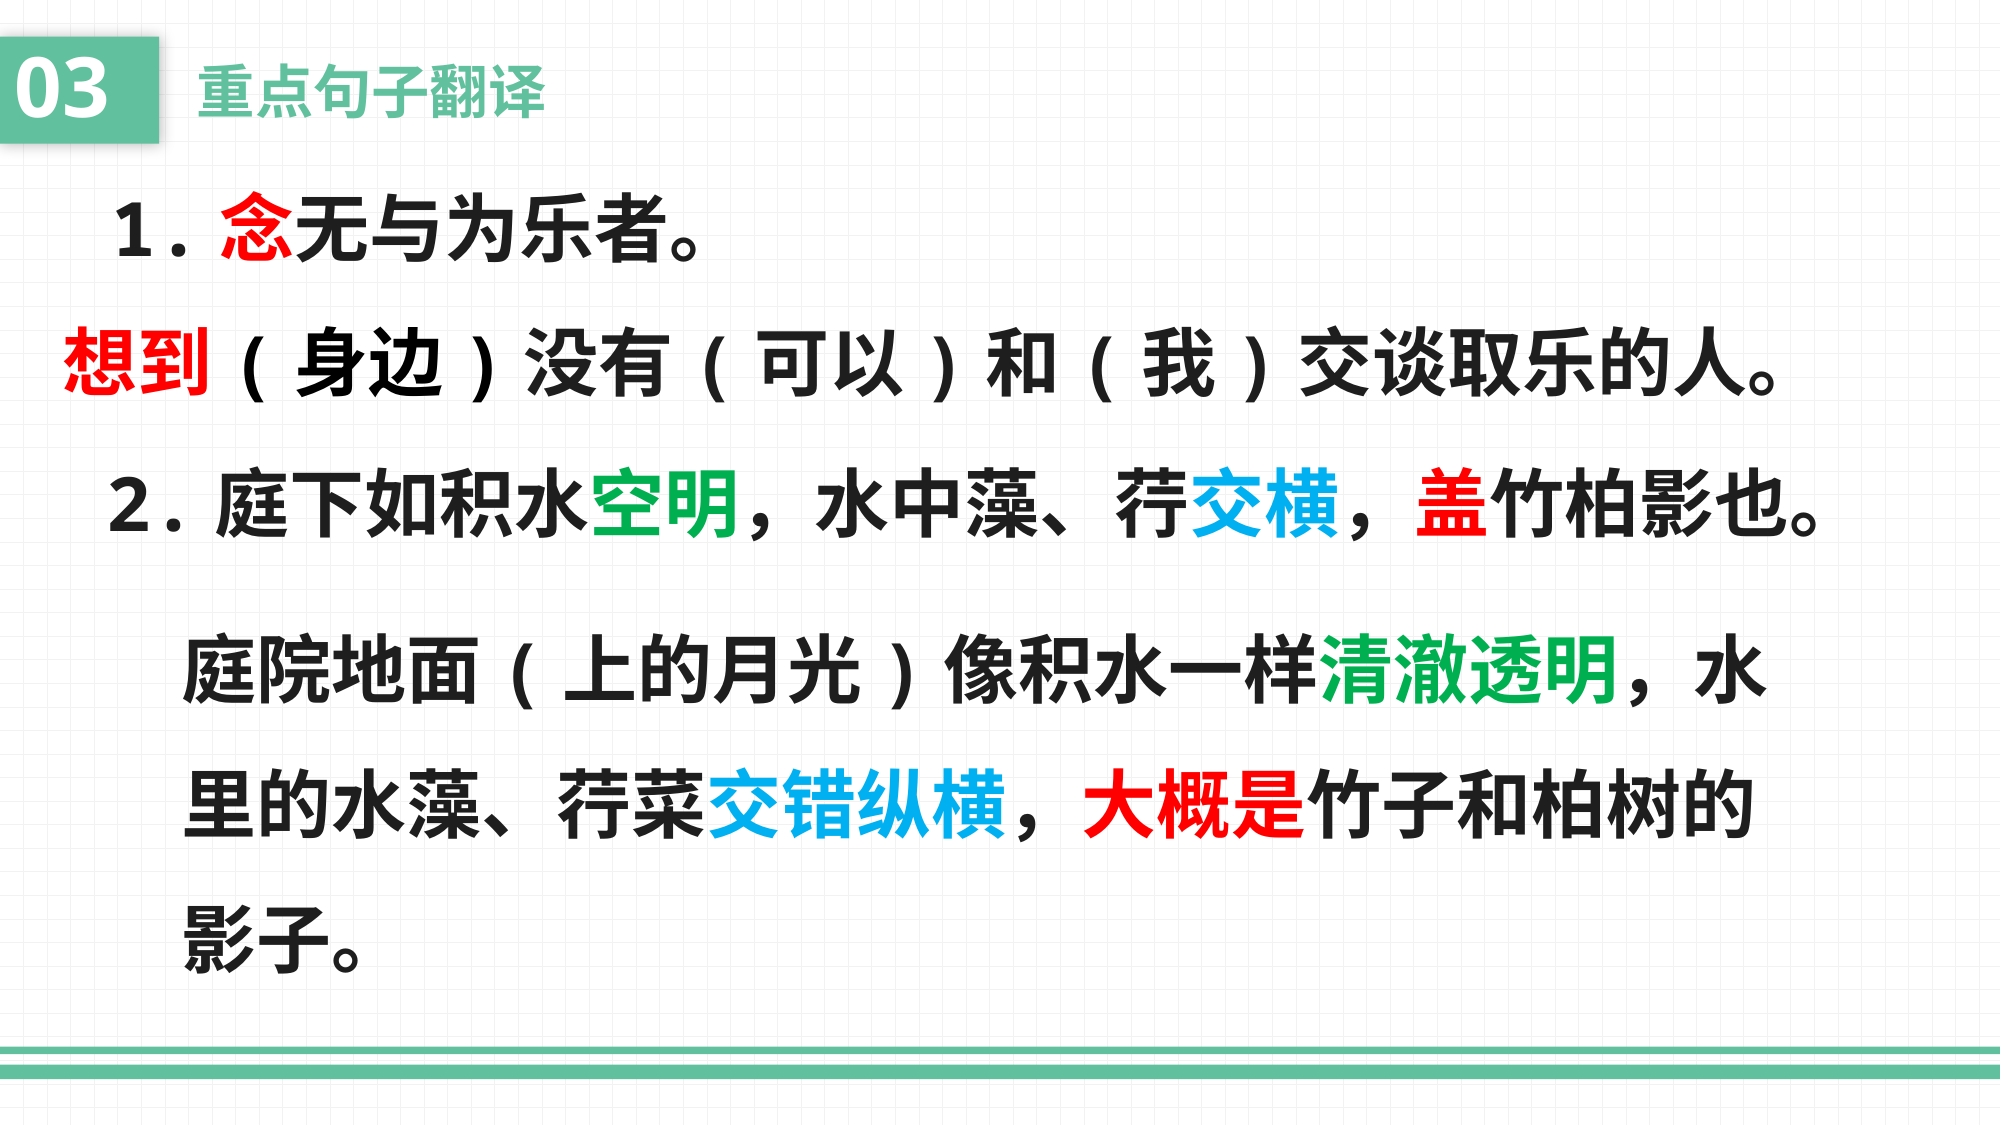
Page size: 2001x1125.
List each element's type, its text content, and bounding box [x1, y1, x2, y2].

text_box 想到(身边)没有(可以)和(我)交谈取乐的人。 [47, 307, 1838, 413]
text_box 庭院地面(上的月光)像积水一样清澈透明，水里的水藻、荇菜交错纵横，大概是竹子和柏树的影子。 [166, 570, 1840, 991]
list 03 [0, 36, 160, 144]
text_box 1.念无与为乐者。 [96, 173, 1868, 279]
list 重点句子翻译 [182, 36, 1238, 144]
text_box 2.庭下如积水空明，水中藻、荇交横，盖竹柏影也。 [91, 449, 1880, 555]
